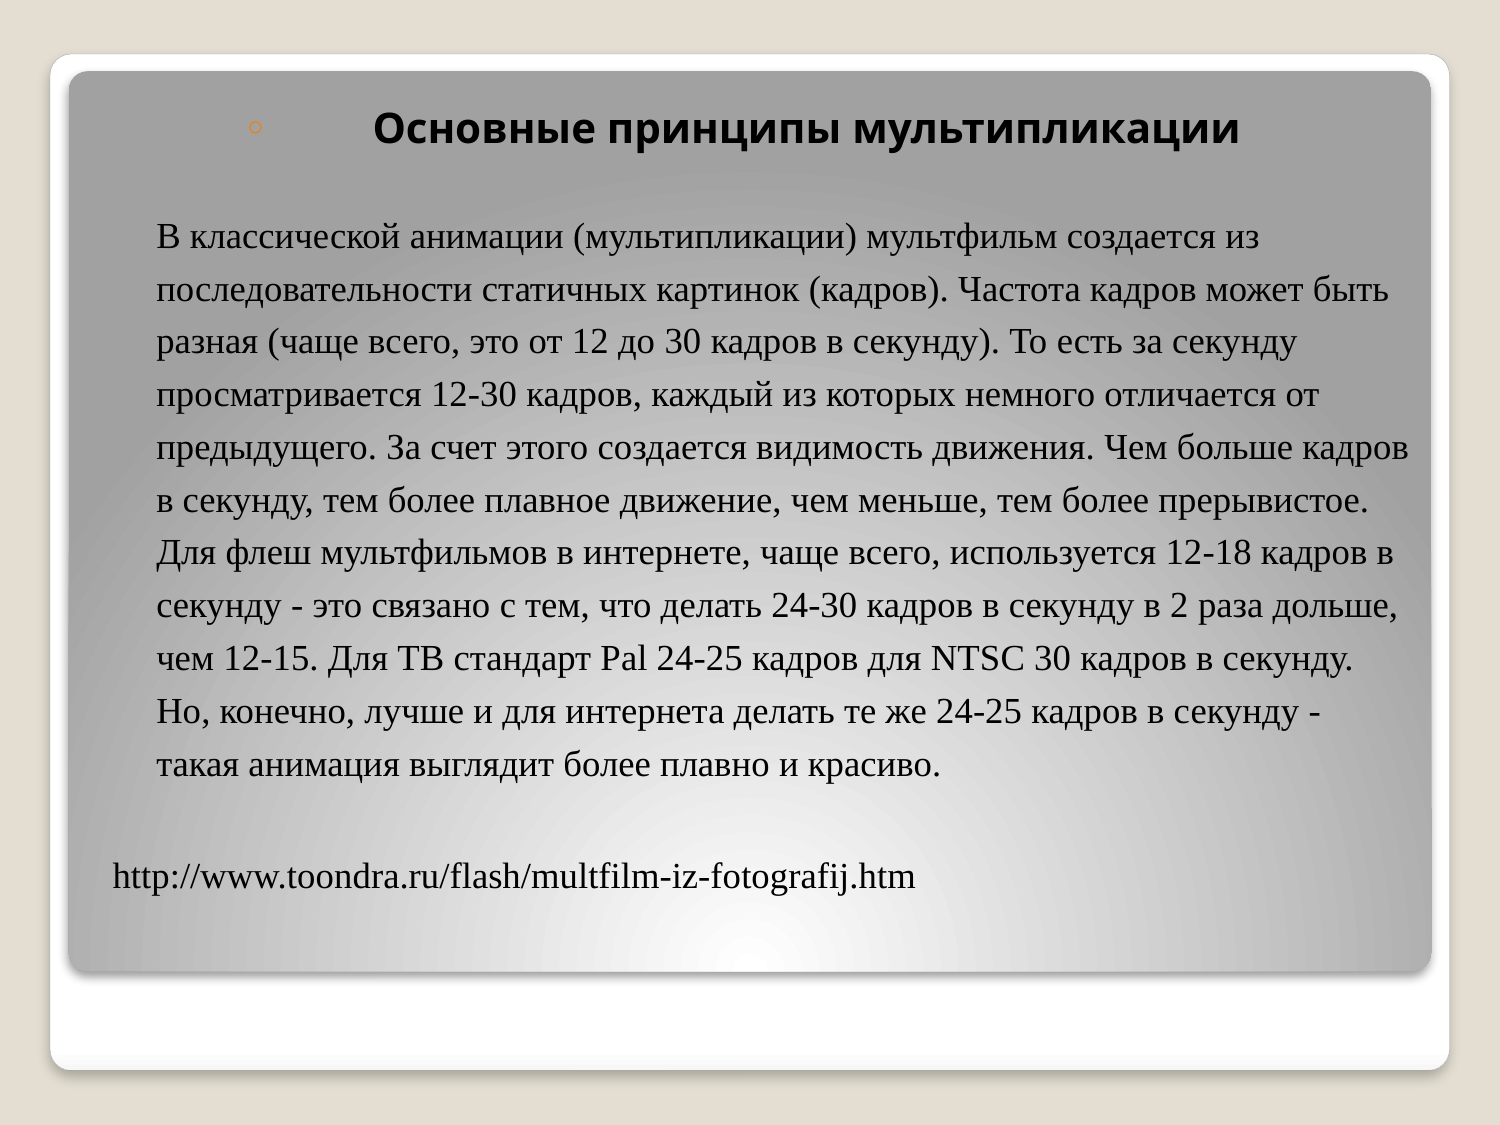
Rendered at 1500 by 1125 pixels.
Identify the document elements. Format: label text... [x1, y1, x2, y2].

list Основные принципы мультипликации В классической анимации (мультипликации) мультфильм создается из последовательности статичных картинок (кадров). Частота кадров может быть разная (чаще всего, это от 12 до 30 кадров в секунду). То есть за секунду просматривается 12-30 кадров, каждый из которых немного отличается от предыдущего. За счет этого создается видимость движения. Чем больше кадров в секунду, тем более плавное движение, чем меньше, тем более прерывистое. Для флеш мультфильмов в интернете, чаще всего, используется 12-18 кадров в секунду - это связано с тем, что делать 24-30 кадров в секунду в 2 раза дольше, чем 12-15. Для ТВ стандарт Pal 24-25 кадров для NTSC 30 кадров в секунду. Но, конечно, лучше и для интернета делать те же 24-25 кадров в секунду - такая анимация выглядит более плавно и красиво. http://www.toondra.ru/flash/multfilm-iz-fotografij.htm [82, 86, 1425, 926]
